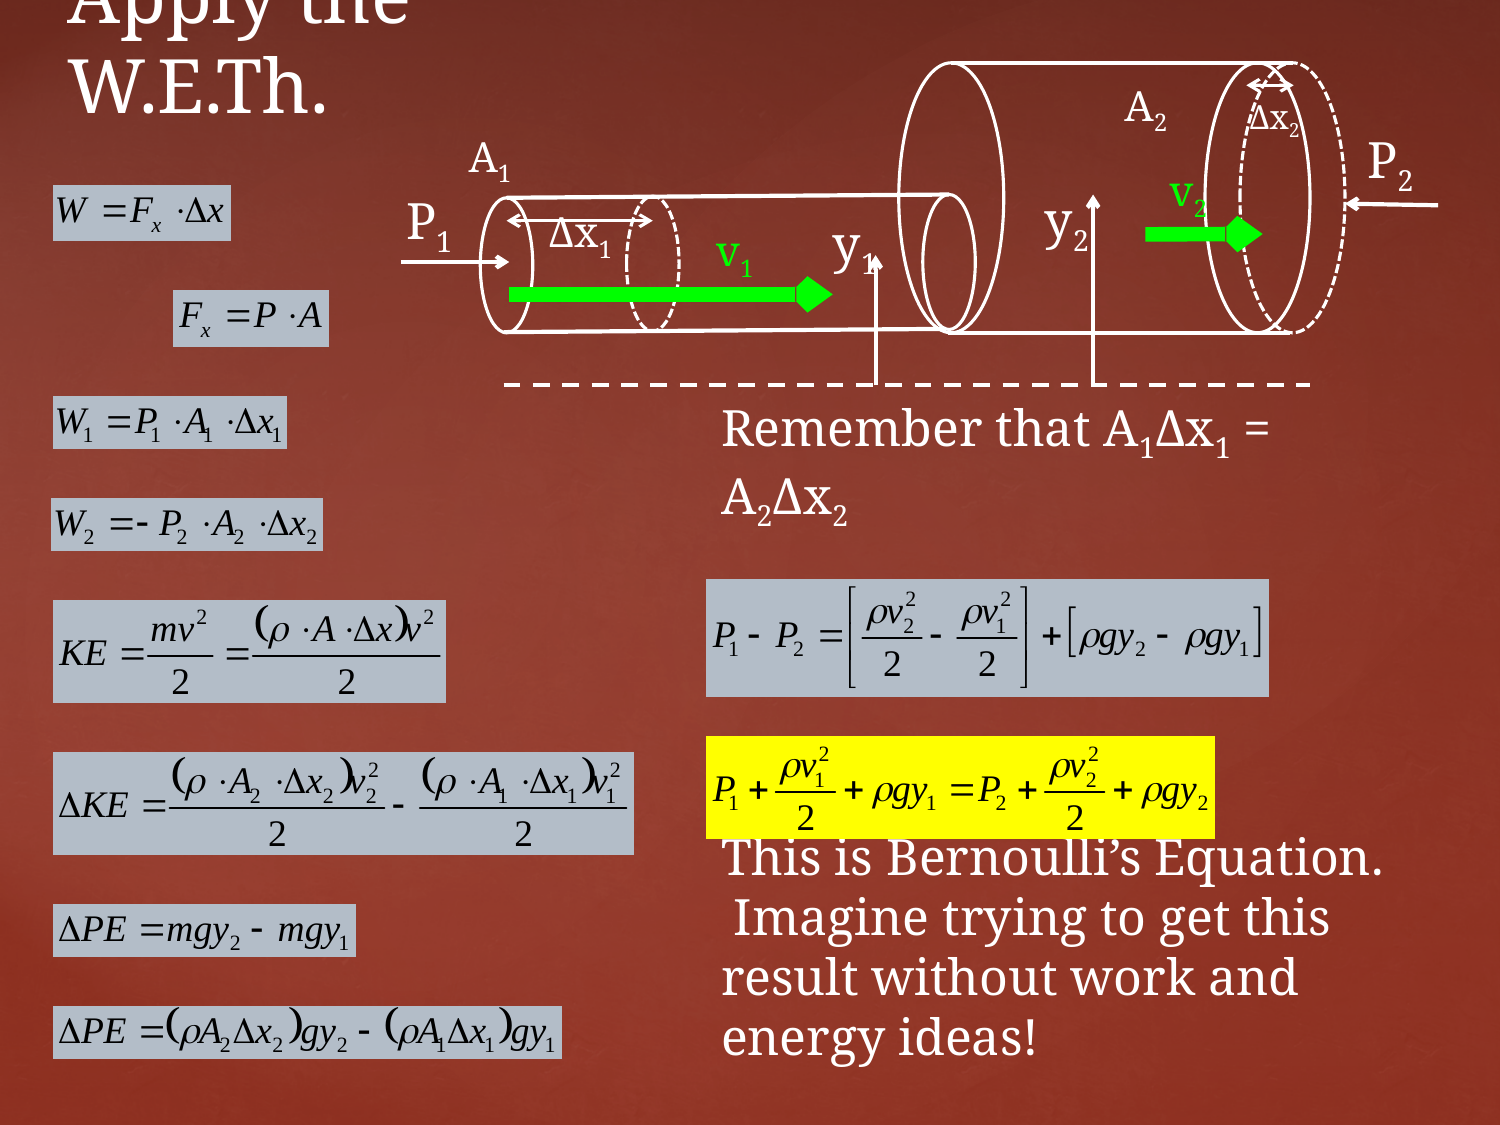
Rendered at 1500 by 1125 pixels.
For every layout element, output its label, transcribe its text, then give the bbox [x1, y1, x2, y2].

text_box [171, 289, 330, 348]
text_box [50, 497, 324, 552]
text_box Apply the W.E.Th. [52, 27, 634, 137]
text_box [51, 1005, 563, 1060]
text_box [705, 578, 1270, 698]
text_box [51, 395, 288, 450]
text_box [51, 903, 357, 958]
text_box This is Bernoulli’s Equation. Imagine trying to get this result without work and energy ideas! [706, 877, 1407, 1073]
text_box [51, 184, 232, 242]
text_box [390, 62, 1443, 386]
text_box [51, 751, 635, 856]
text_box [705, 735, 1216, 840]
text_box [51, 599, 447, 704]
text_box Remember that A1Δx1 = A2Δx2 [706, 457, 1397, 540]
